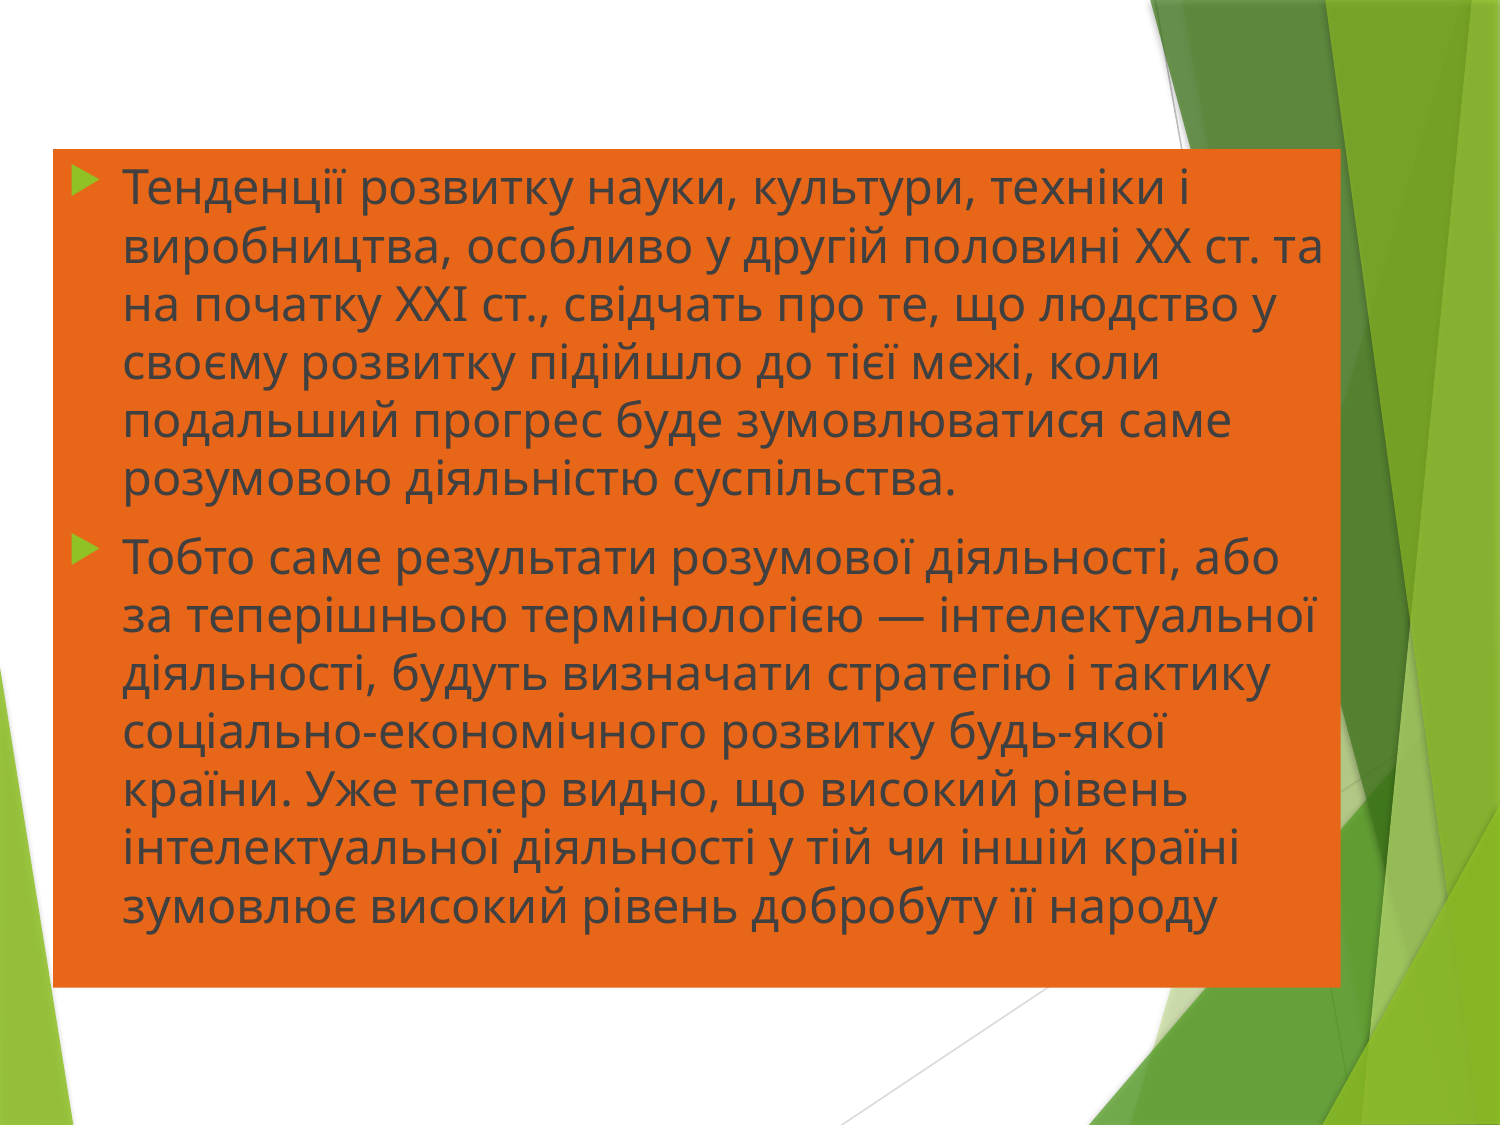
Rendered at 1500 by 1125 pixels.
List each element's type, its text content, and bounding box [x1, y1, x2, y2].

list Тенденції розвитку науки, культури, техніки і виробництва, особливо у другій половині XX ст. та на початку XXI ст., свідчать про те, що людство у своєму розвитку підійшло до тієї межі, коли подальший прогрес буде зумовлюватися саме розумовою діяльністю суспільства. Тобто саме результати розумової діяльності, або за теперішньою термінологією — інтелектуальної діяльності, будуть визначати стратегію і тактику соціально-економічного розвитку будь-якої країни. Уже тепер видно, що високий рівень інтелектуальної діяльності у тій чи іншій країні зумовлює високий рівень добробуту її народу [53, 149, 1341, 988]
